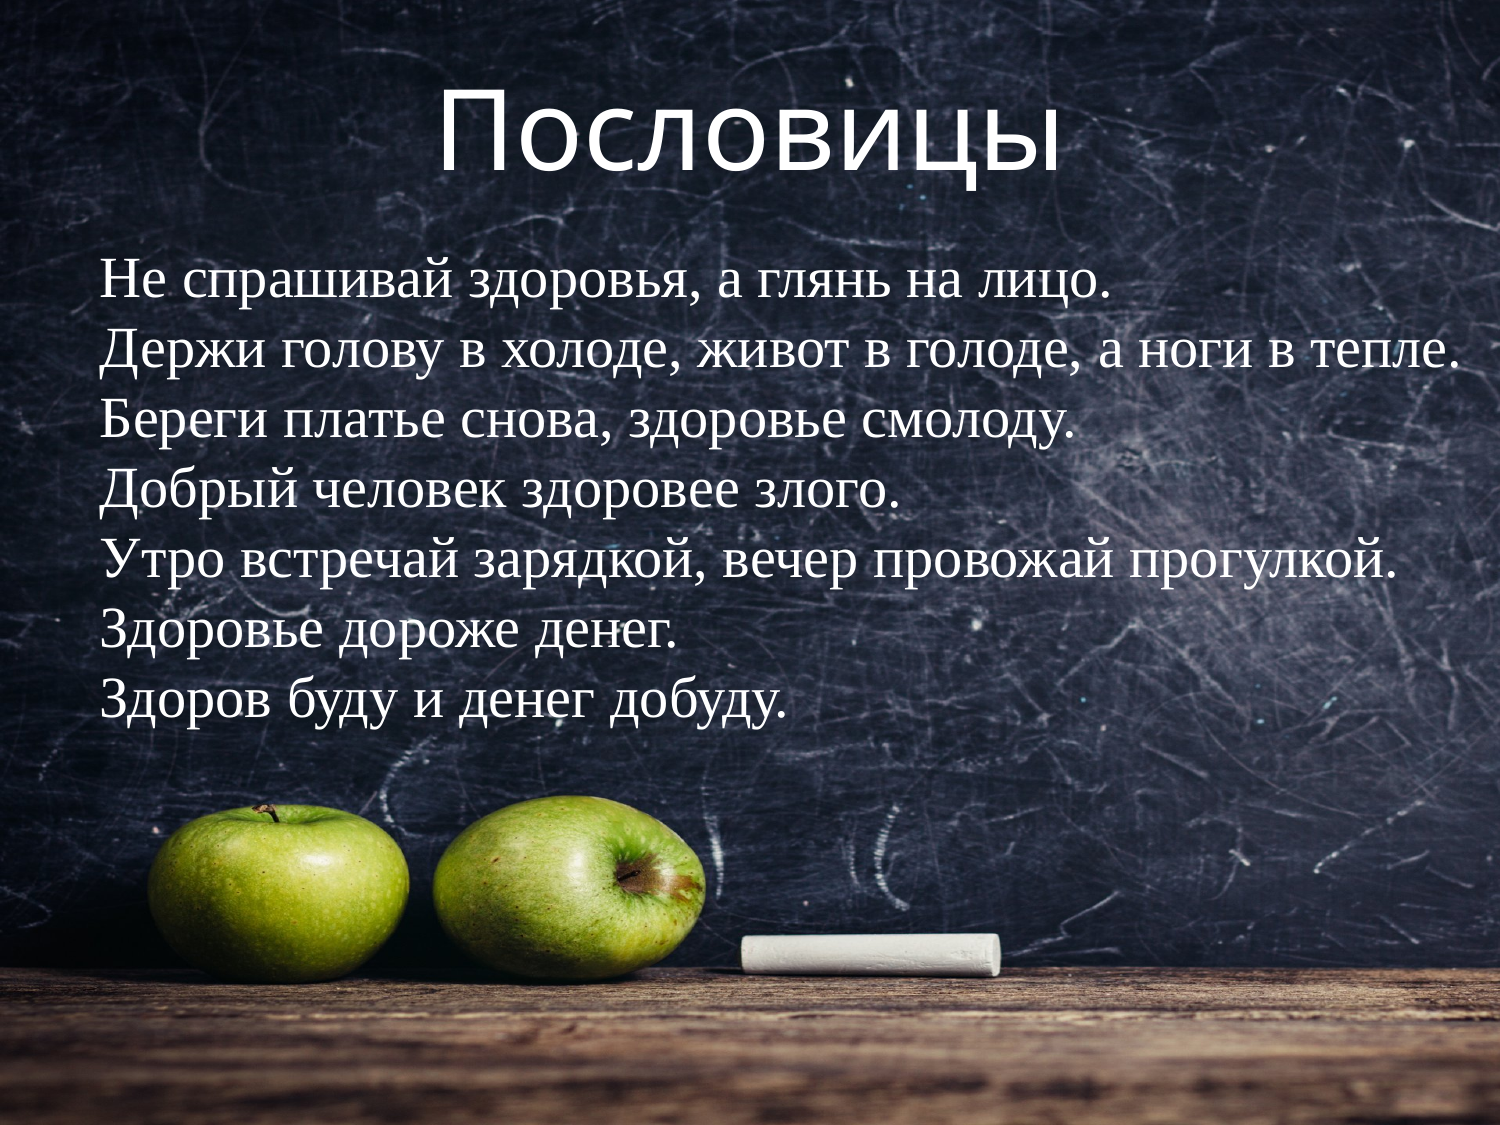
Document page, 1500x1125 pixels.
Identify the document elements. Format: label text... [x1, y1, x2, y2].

text_box Пословицы [112, 5, 1388, 231]
picture [0, 0, 1500, 1125]
text_box Не спрашивай здоровья, а глянь на лицо. Держи голову в холоде, живот в голоде, а ноги в тепле. Береги платье снова, здоровье смолоду. Добрый человек здоровее злого. Утро встречай зарядкой, вечер провожай прогулкой. Здоровье дороже денег. Здоров буду и денег добуду. [85, 231, 1478, 797]
